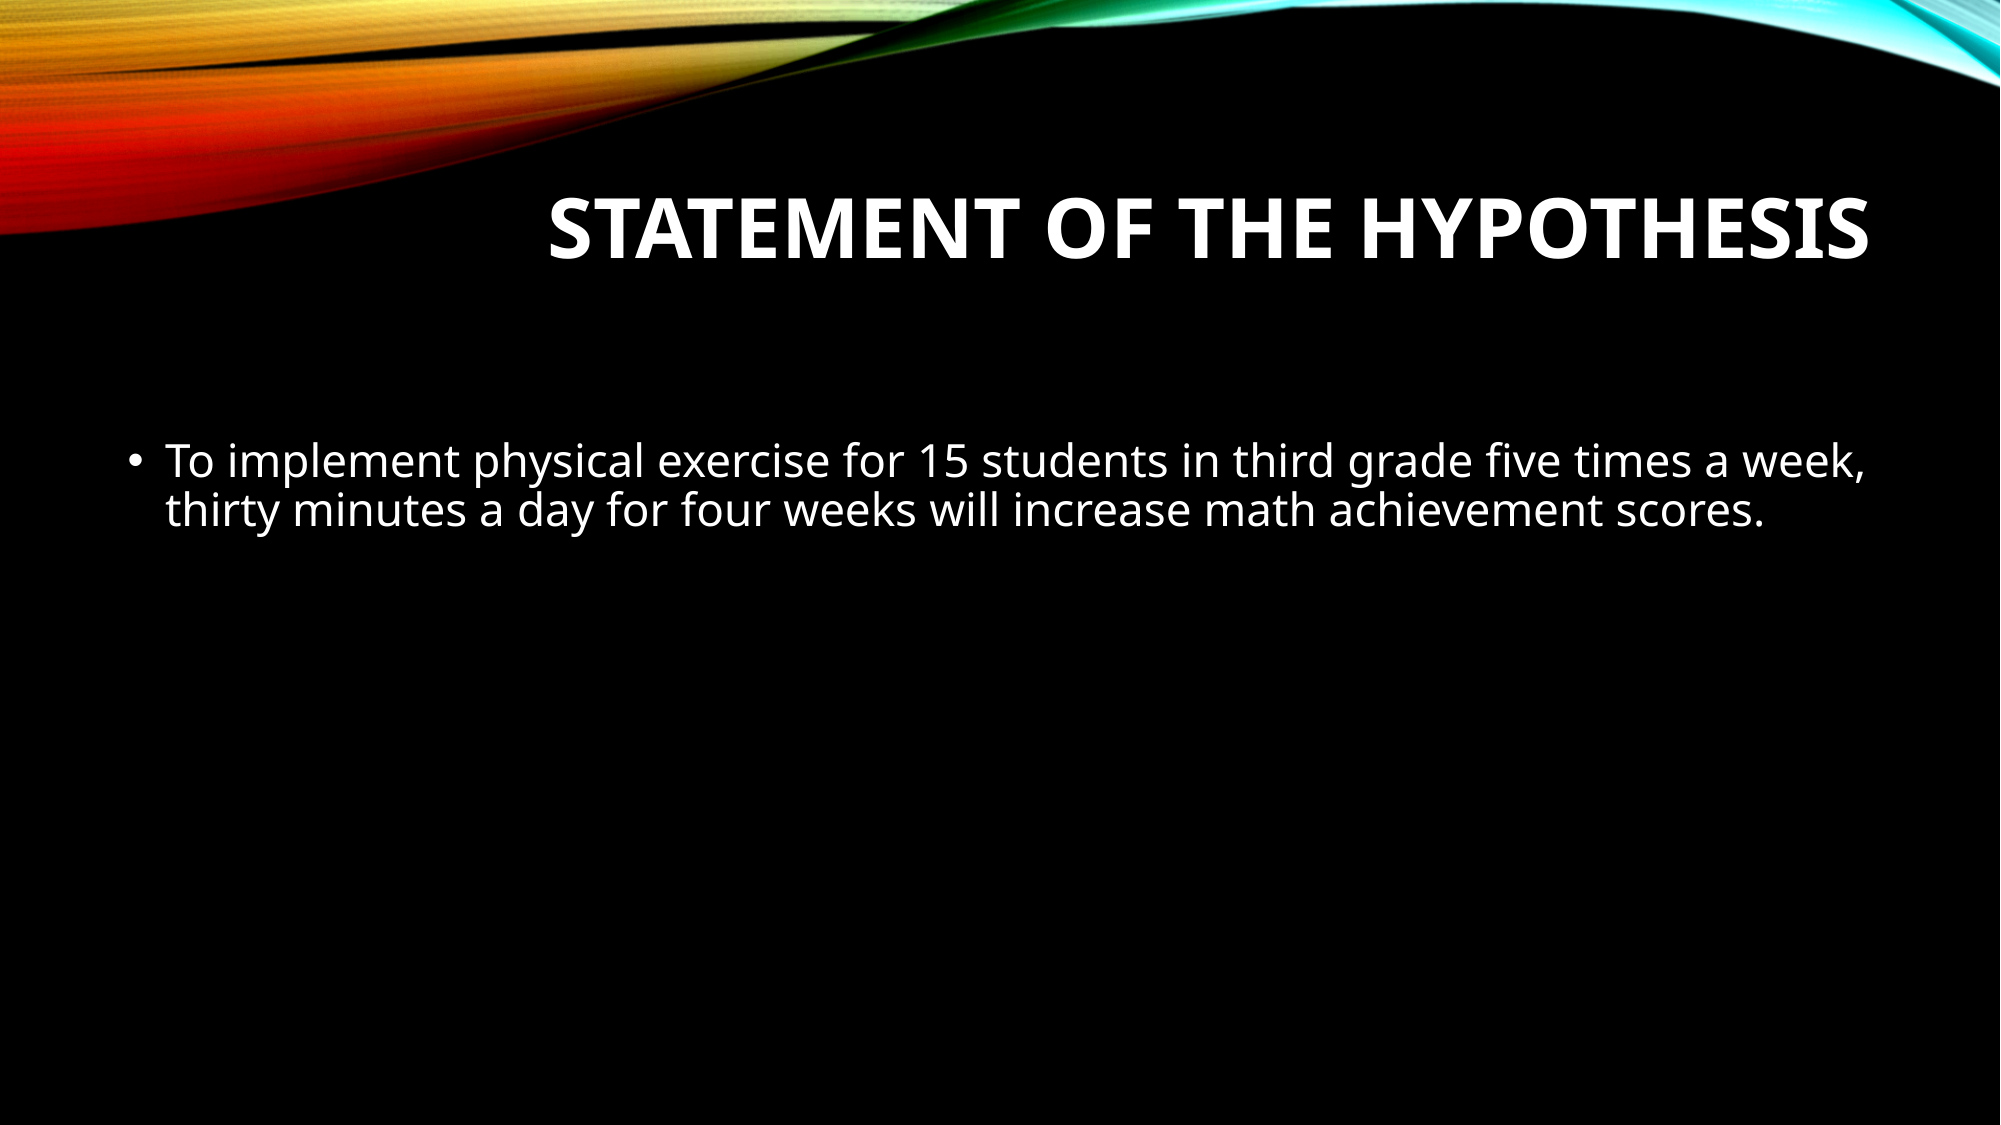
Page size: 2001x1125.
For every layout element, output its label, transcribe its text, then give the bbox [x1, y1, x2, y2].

list To implement physical exercise for 15 students in third grade five times a week, thirty minutes a day for four weeks will increase math achievement scores. [112, 360, 1888, 1021]
title Statement of the Hypothesis [474, 125, 1888, 338]
picture [0, 0, 2000, 237]
